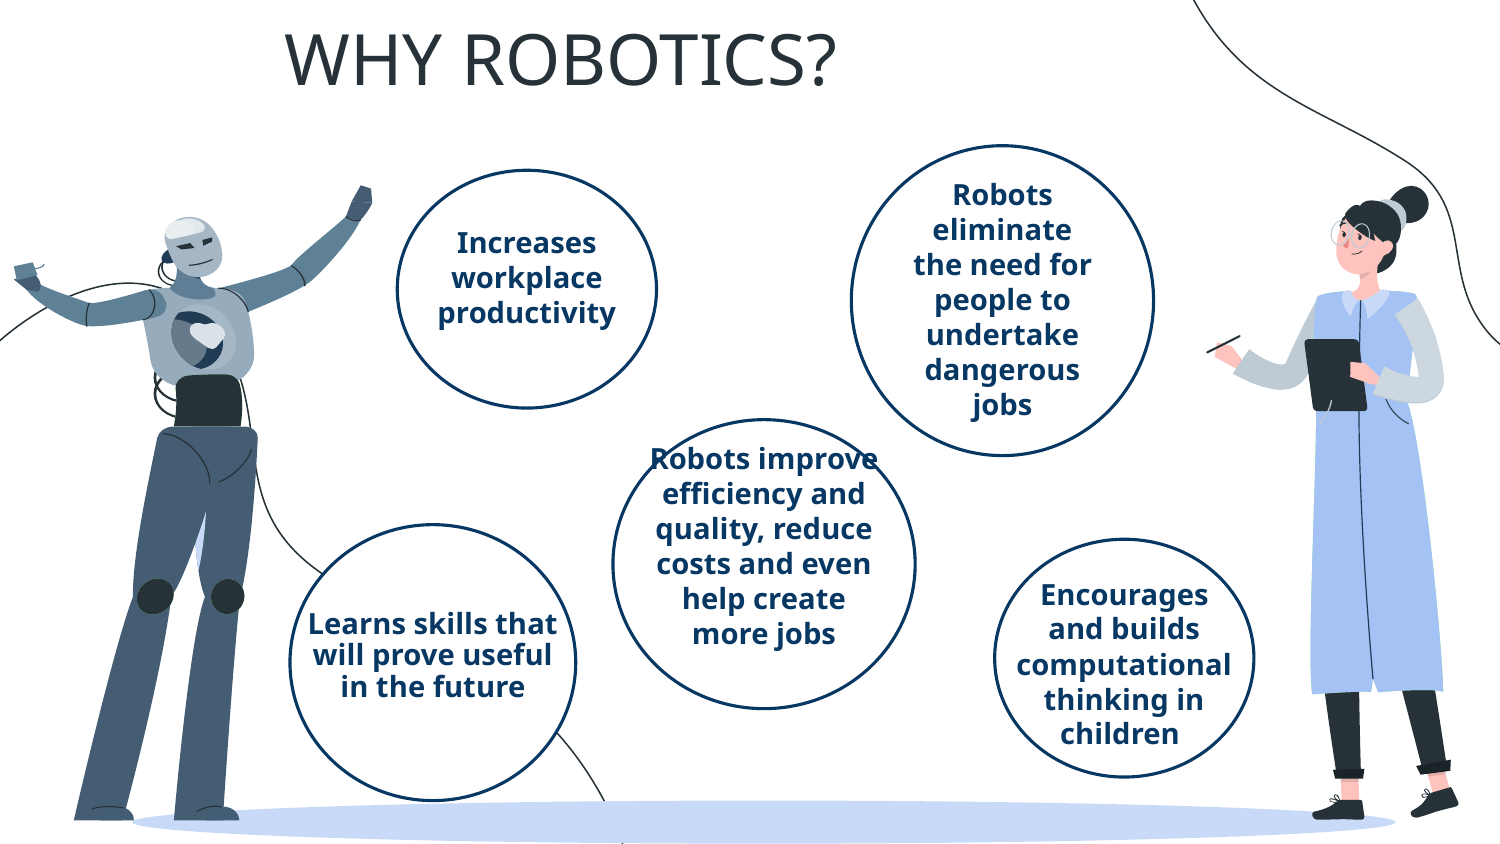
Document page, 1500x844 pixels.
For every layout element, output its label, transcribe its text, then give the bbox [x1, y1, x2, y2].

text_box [612, 419, 916, 709]
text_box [851, 145, 1154, 456]
title WHY ROBOTICS? [269, 0, 927, 139]
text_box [994, 538, 1255, 778]
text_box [1205, 185, 1460, 821]
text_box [289, 524, 576, 801]
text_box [396, 169, 657, 409]
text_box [13, 184, 373, 821]
text_box [164, 800, 1373, 844]
